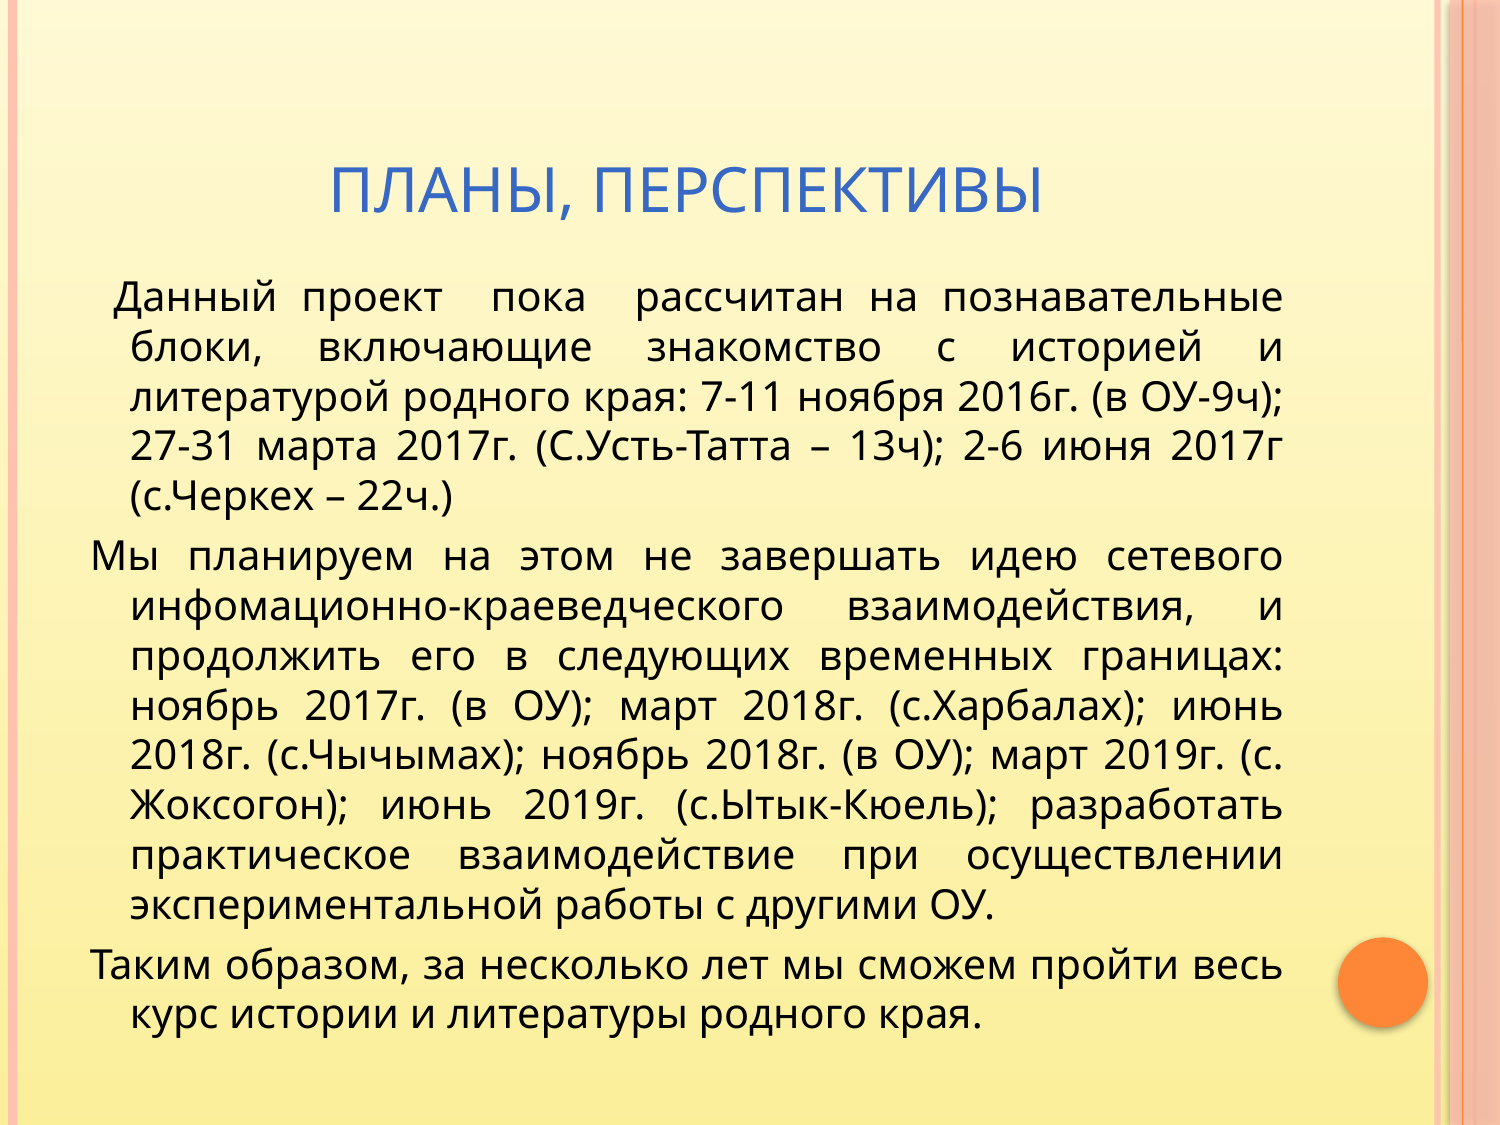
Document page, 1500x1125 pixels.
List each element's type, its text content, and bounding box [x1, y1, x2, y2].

list Данный проект пока рассчитан на познавательные блоки, включающие знакомство с историей и литературой родного края: 7-11 ноября 2016г. (в ОУ-9ч); 27-31 марта 2017г. (С.Усть-Татта – 13ч); 2-6 июня 2017г (с.Черкех – 22ч.) Мы планируем на этом не завершать идею сетевого инфомационно-краеведческого взаимодействия, и продолжить его в следующих временных границах: ноябрь 2017г. (в ОУ); март 2018г. (с.Харбалах); июнь 2018г. (с.Чычымах); ноябрь 2018г. (в ОУ); март 2019г. (с. Жоксогон); июнь 2019г. (с.Ытык-Кюель); разработать практическое взаимодействие при осуществлении экспериментальной работы с другими ОУ. Таким образом, за несколько лет мы сможем пройти весь курс истории и литературы родного края. [75, 262, 1300, 1062]
title Планы, перспективы [75, 45, 1300, 233]
